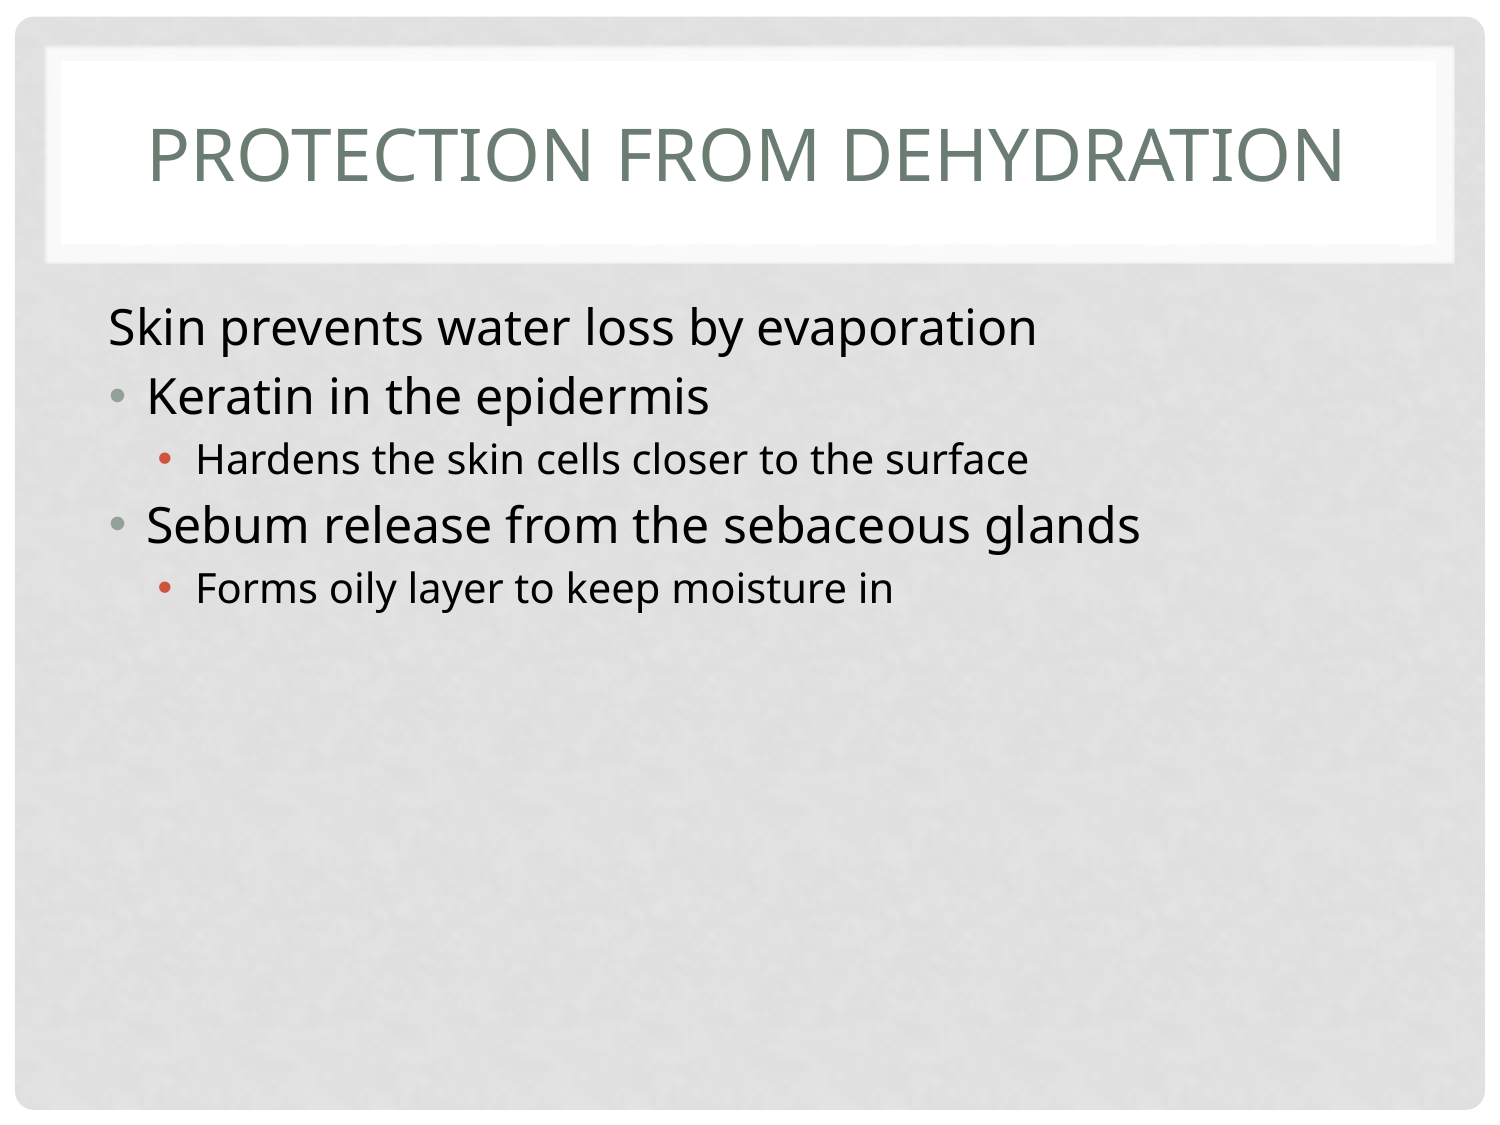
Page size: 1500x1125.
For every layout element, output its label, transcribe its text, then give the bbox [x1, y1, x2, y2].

list Skin prevents water loss by evaporation Keratin in the epidermis Hardens the skin cells closer to the surface Sebum release from the sebaceous glands Forms oily layer to keep moisture in [75, 287, 1425, 1005]
title Protection from dehydration [69, 66, 1425, 238]
